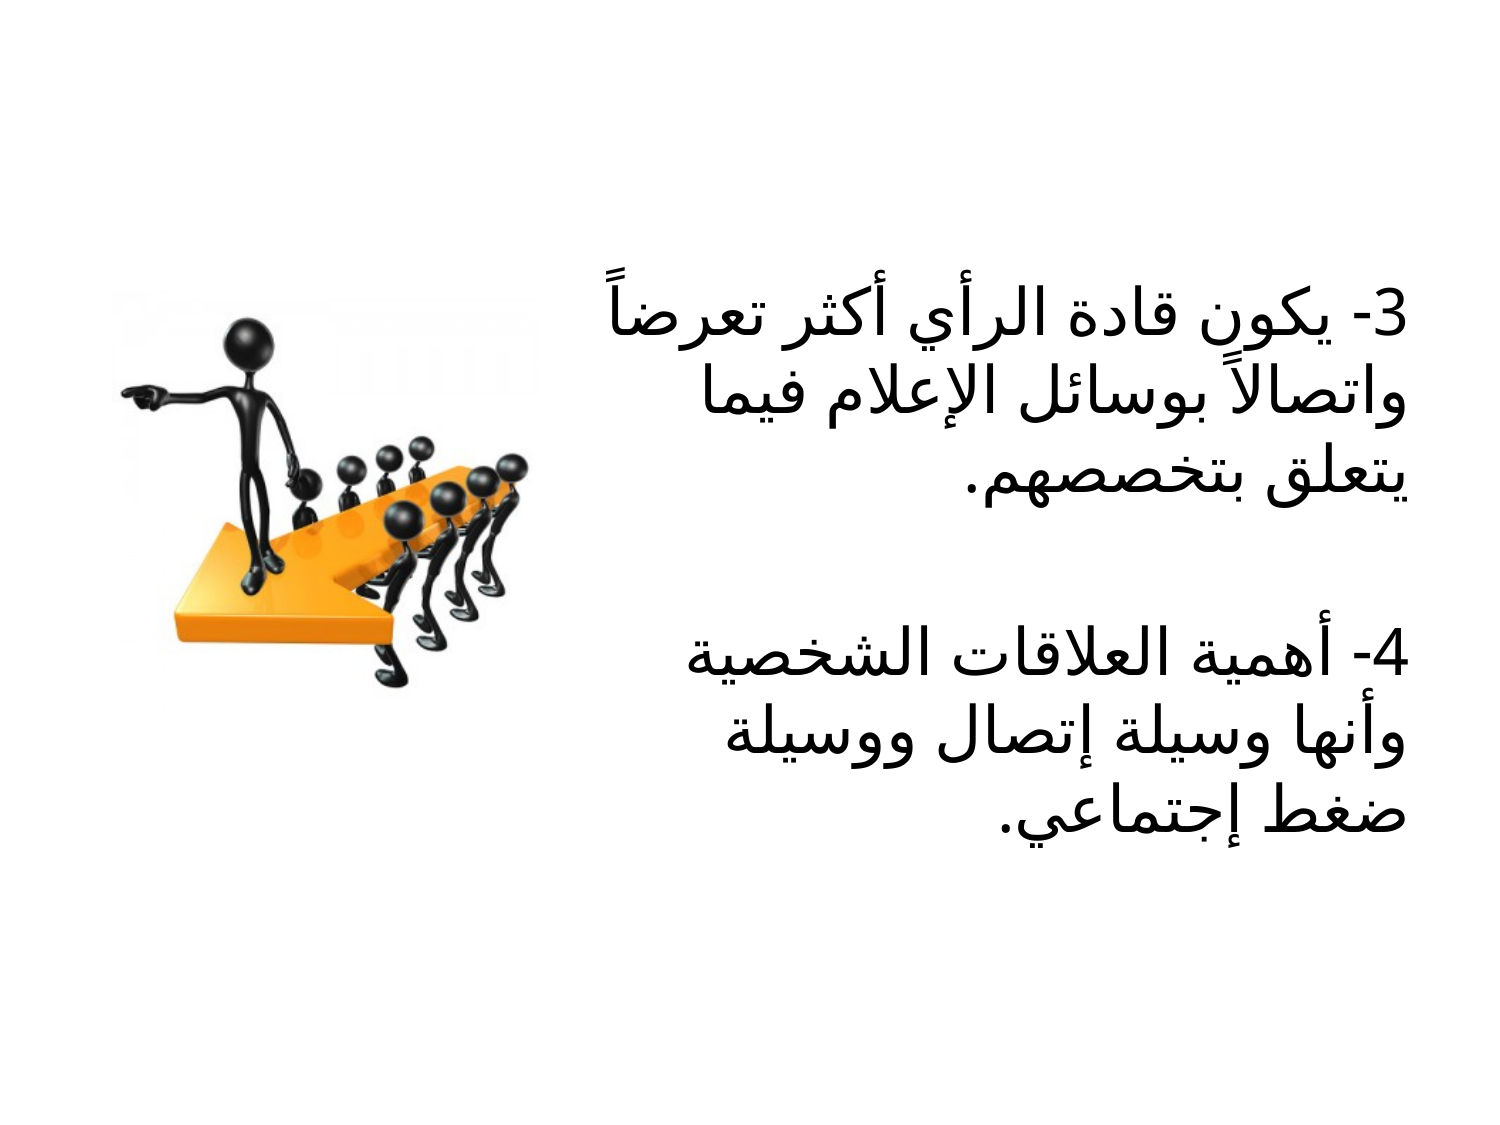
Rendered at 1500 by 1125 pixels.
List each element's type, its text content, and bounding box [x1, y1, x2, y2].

picture [111, 290, 538, 717]
list 3- يكون قادة الرأي أكثر تعرضاً واتصالاً بوسائل الإعلام فيما يتعلق بتخصصهم. 4- أهمية العلاقات الشخصية وأنها وسيلة إتصال ووسيلة ضغط إجتماعي. [572, 262, 1425, 858]
